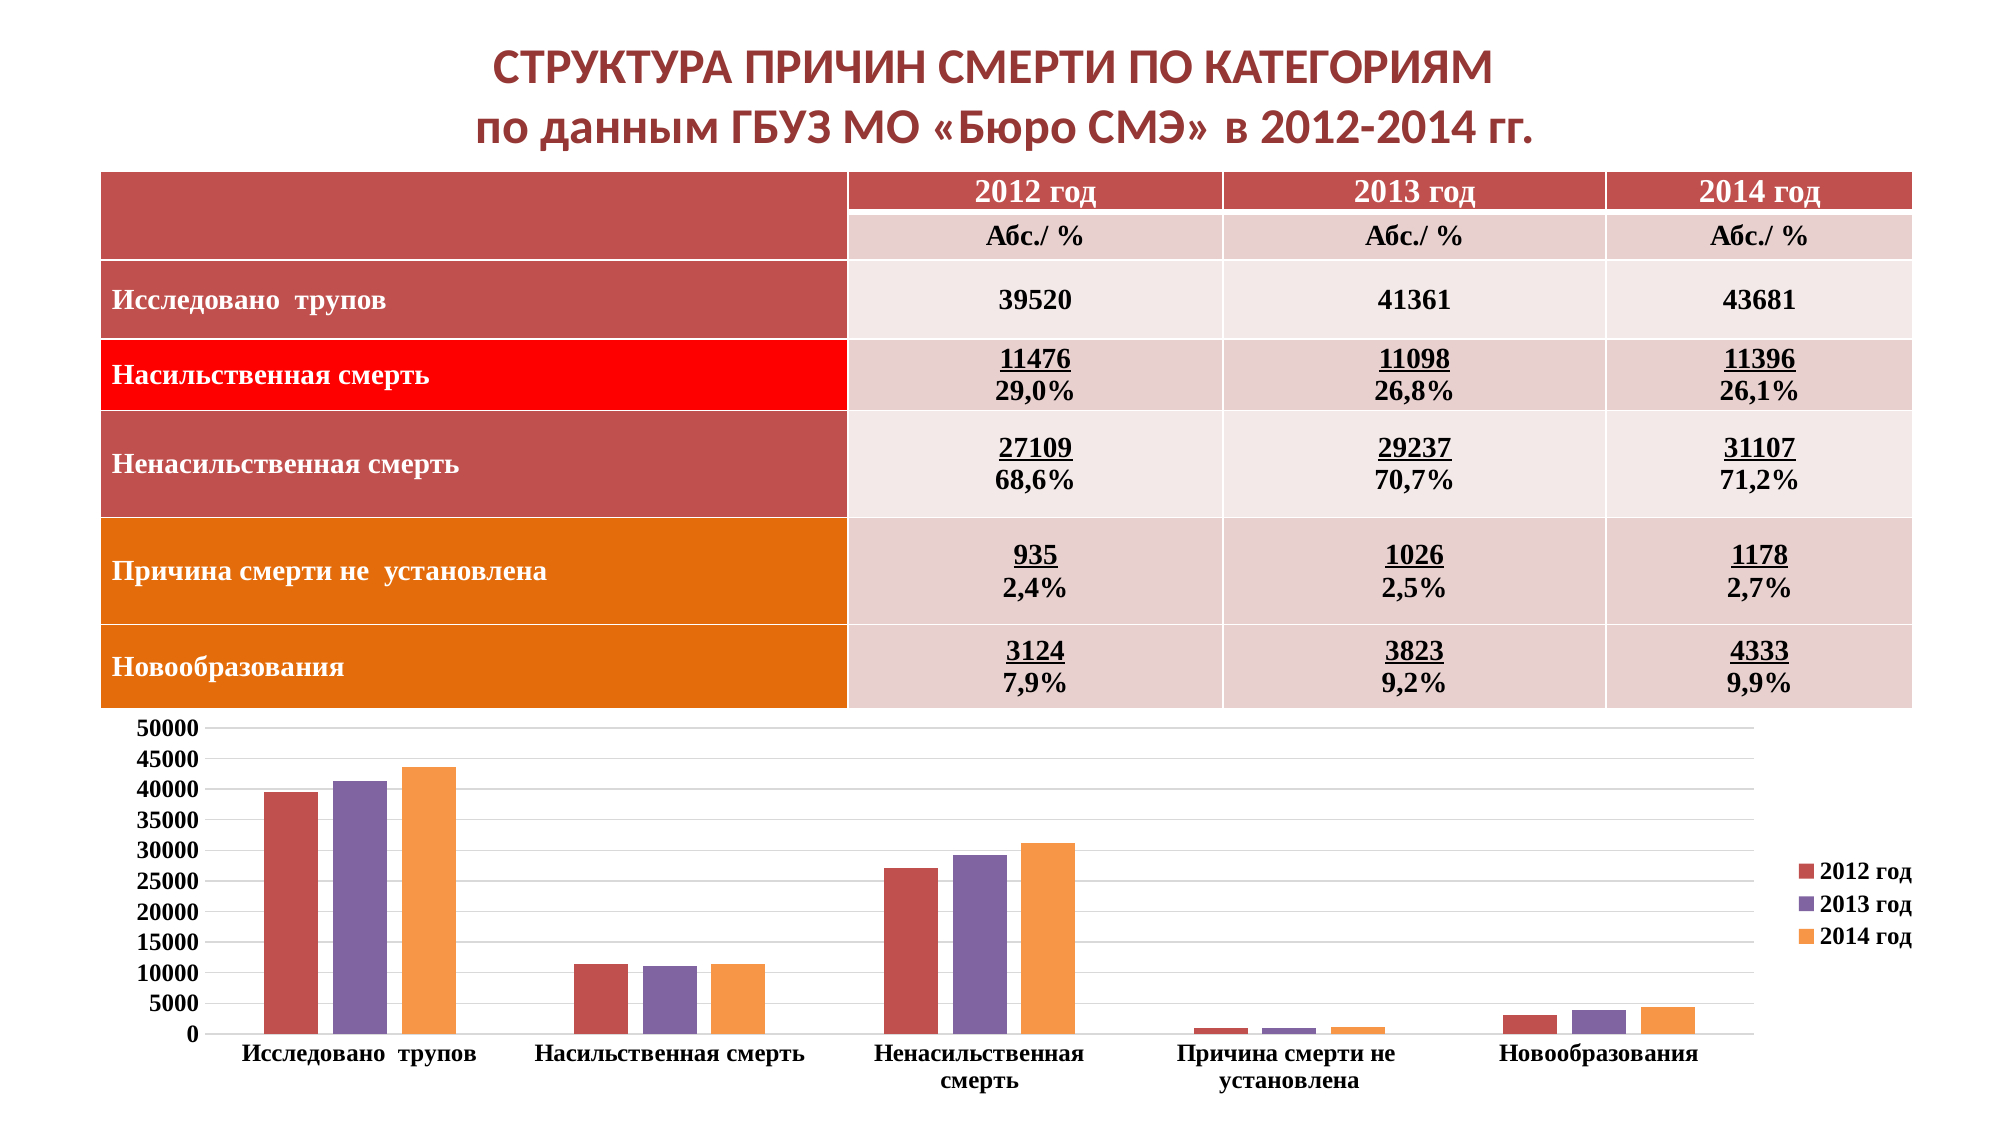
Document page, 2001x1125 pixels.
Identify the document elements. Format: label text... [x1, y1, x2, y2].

table_cell 3124 7,9% [849, 625, 1222, 706]
table_cell 27109 68,6% [849, 411, 1222, 517]
table_cell 39520 [849, 261, 1222, 338]
title СТРУКТУРА ПРИЧИН СМЕРТИ ПО КАТЕГОРИЯМ по данным ГБУЗ МО «Бюро СМЭ» в 2012-2014 гг. [99, 0, 1900, 170]
table_cell 1026 2,5% [1224, 518, 1605, 624]
table_header [101, 172, 847, 259]
table_cell Абс./ % [1607, 215, 1912, 259]
table_cell 4333 9,9% [1607, 625, 1912, 706]
table_cell 935 2,4% [849, 518, 1222, 624]
table_cell Исследовано трупов [101, 261, 847, 338]
table_cell 11396 26,1% [1607, 340, 1912, 410]
table_cell Причина смерти не установлена [101, 518, 847, 624]
table_cell Насильственная смерть [101, 340, 847, 410]
table_header 2013 год [1224, 172, 1605, 209]
table_cell 11098 26,8% [1224, 340, 1605, 410]
table_cell 29237 70,7% [1224, 411, 1605, 517]
table_header 2012 год [849, 172, 1222, 209]
table_cell 41361 [1224, 261, 1605, 338]
table_cell Новообразования [101, 625, 847, 706]
table_cell 1178 2,7% [1607, 518, 1912, 624]
table_cell 11476 29,0% [849, 340, 1222, 410]
chart [99, 706, 1933, 1102]
table_cell Абс./ % [1224, 215, 1605, 259]
table_cell 3823 9,2% [1224, 625, 1605, 706]
table_cell Абс./ % [849, 215, 1222, 259]
table_cell Ненасильственная смерть [101, 411, 847, 517]
table_cell 31107 71,2% [1607, 411, 1912, 517]
table_header 2014 год [1607, 172, 1912, 209]
table_cell 43681 [1607, 261, 1912, 338]
